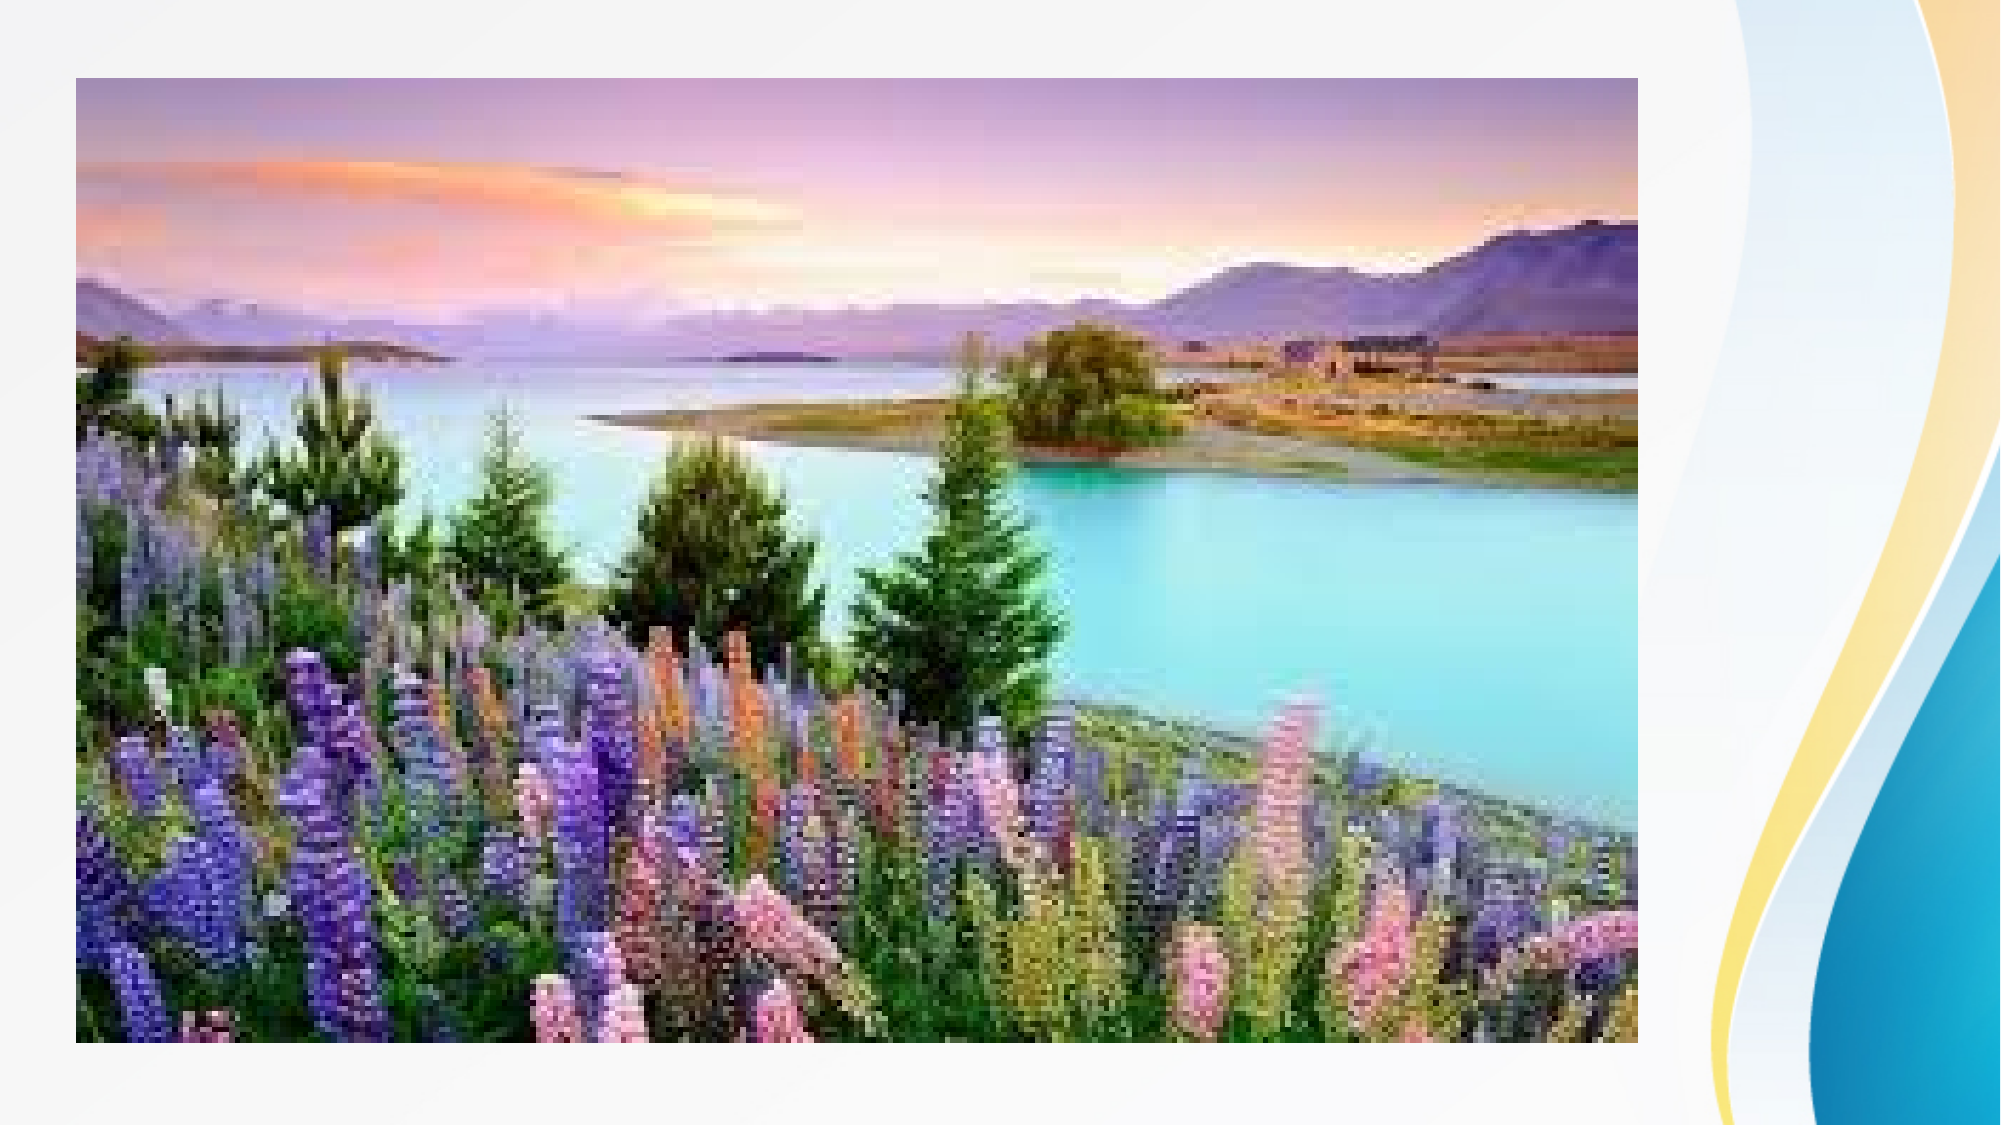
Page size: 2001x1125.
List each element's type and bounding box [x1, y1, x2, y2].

picture [0, 0, 2001, 1125]
list [76, 78, 1638, 1043]
